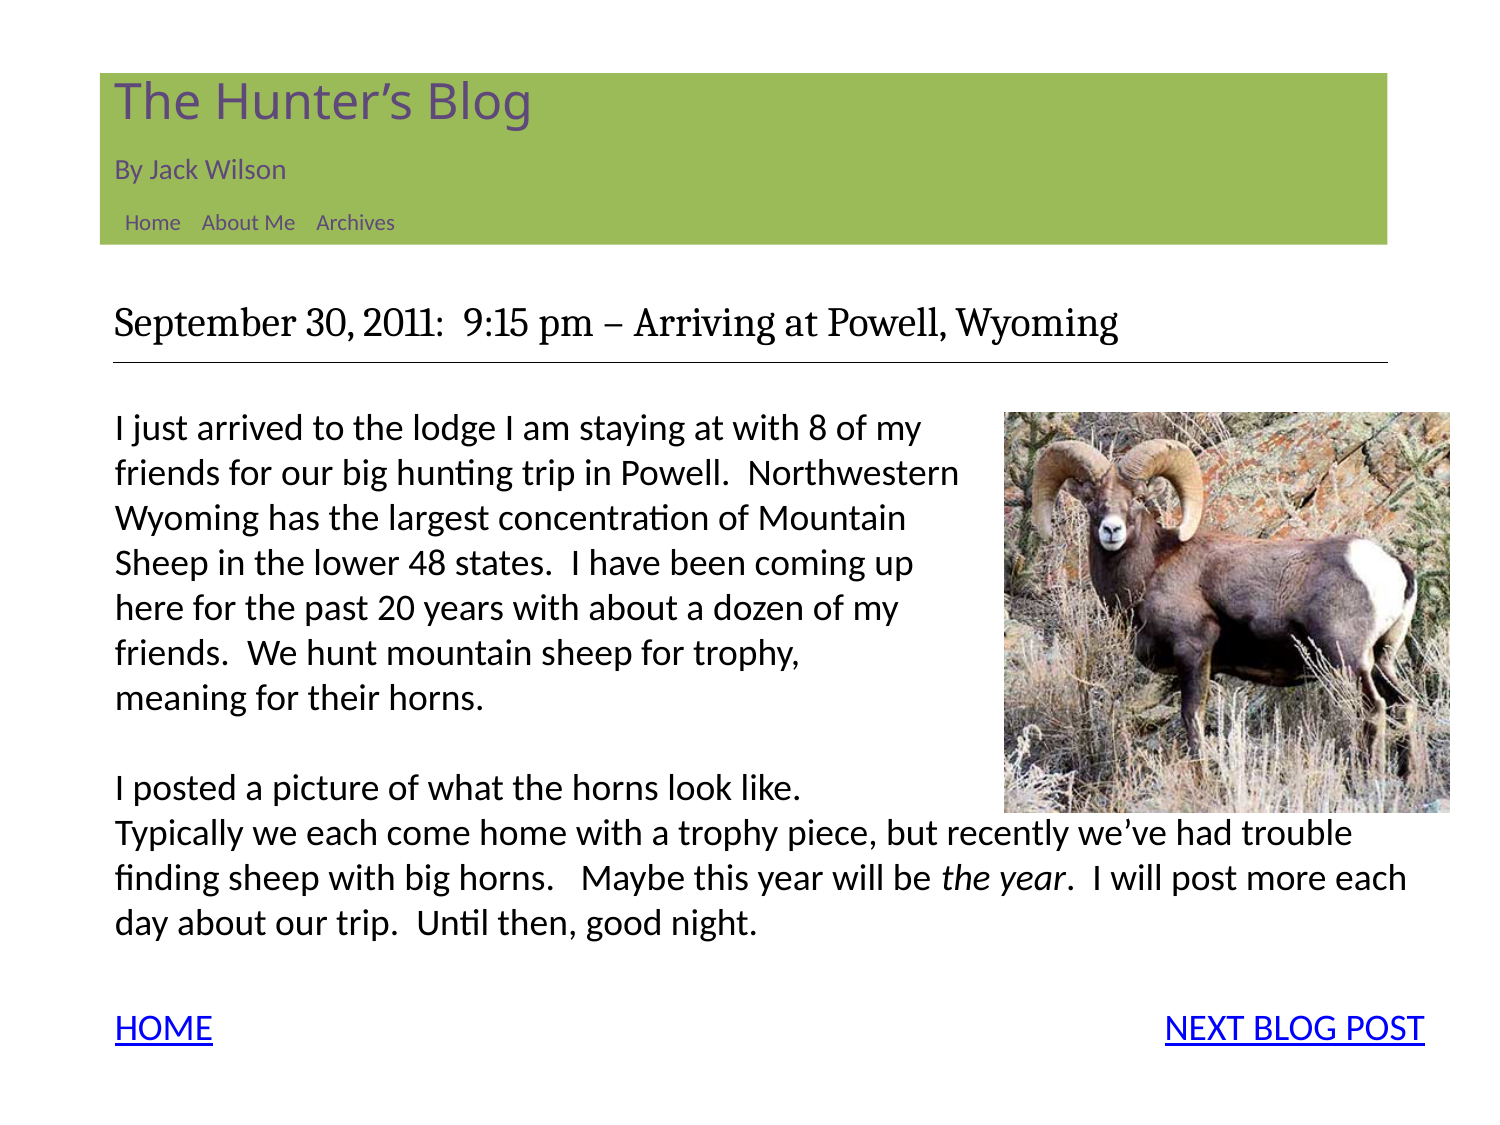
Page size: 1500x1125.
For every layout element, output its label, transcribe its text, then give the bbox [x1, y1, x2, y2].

list September 30, 2011: 9:15 pm – Arriving at Powell, Wyoming [99, 237, 1400, 375]
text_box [99, 62, 1388, 251]
text_box I just arrived to the lodge I am staying at with 8 of my friends for our big hunting trip in Powell. Northwestern Wyoming has the largest concentration of Mountain Sheep in the lower 48 states. I have been coming up here for the past 20 years with about a dozen of my friends. We hunt mountain sheep for trophy, meaning for their horns. I posted a picture of what the horns look like. Typically we each come home with a trophy piece, but recently we’ve had trouble finding sheep with big horns. Maybe this year will be the year. I will post more each day about our trip. Until then, good night. [99, 395, 1425, 951]
text_box HOME [99, 995, 500, 1056]
picture [1003, 412, 1451, 813]
text_box NEXT BLOG POST [1149, 995, 1463, 1056]
